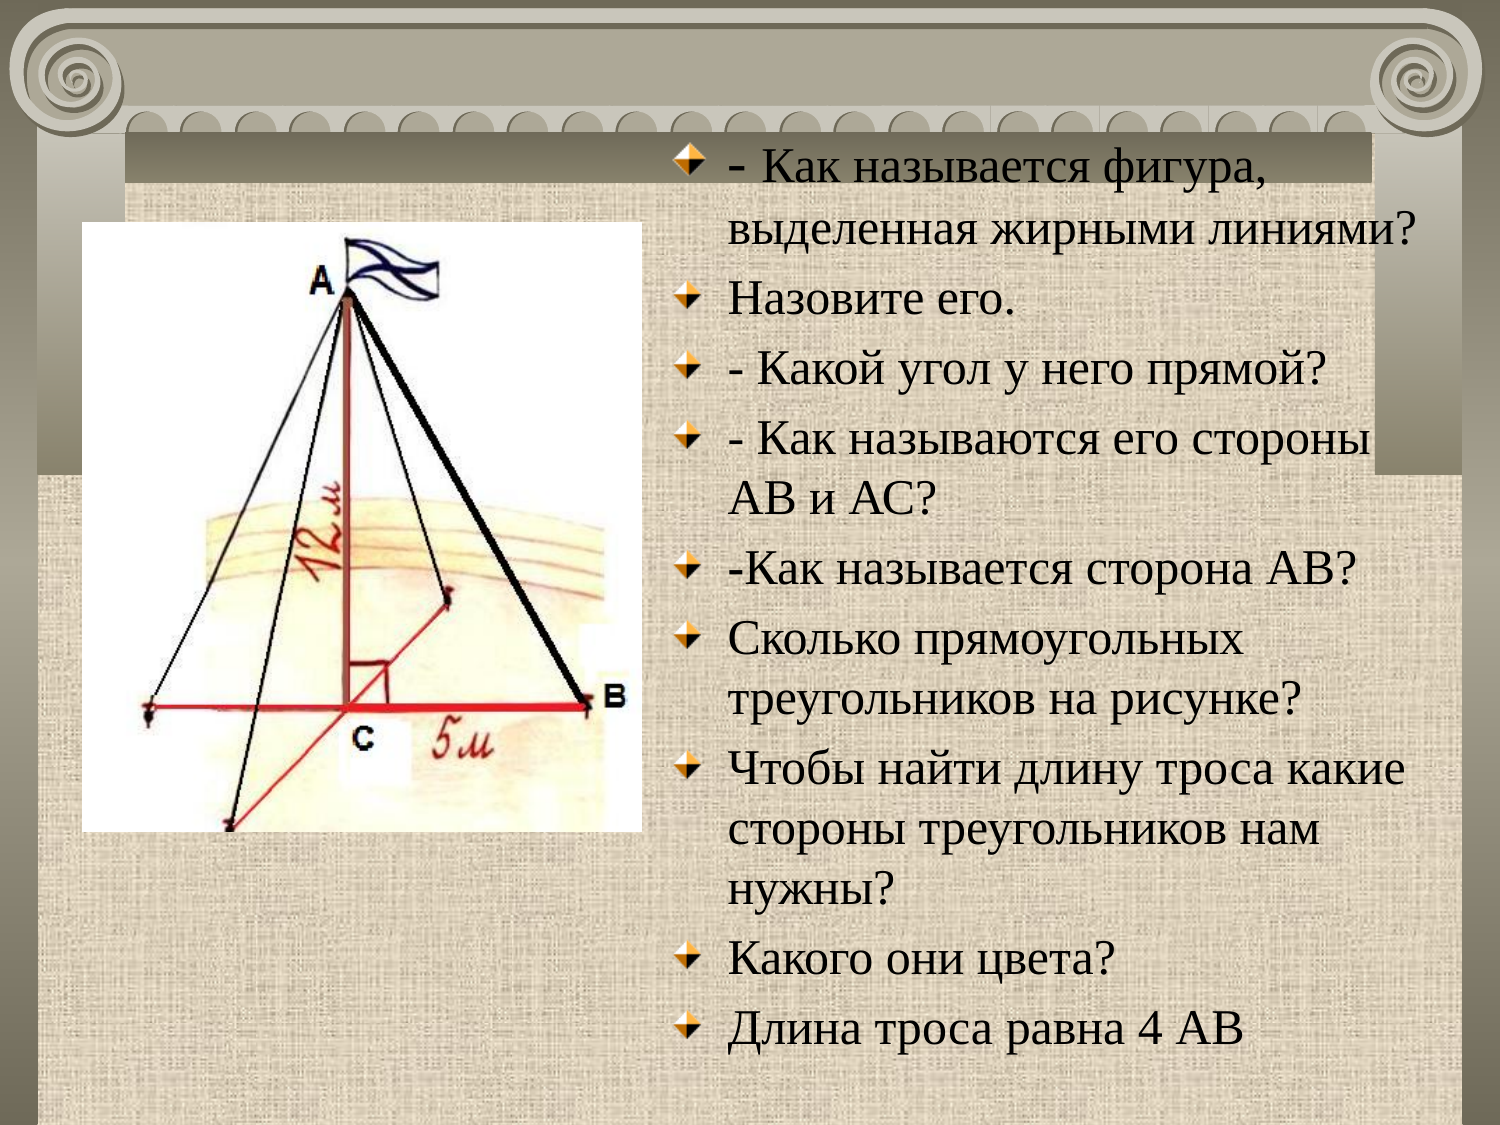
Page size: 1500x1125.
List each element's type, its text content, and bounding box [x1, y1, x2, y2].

picture [671, 618, 703, 651]
picture [671, 348, 703, 381]
list - Как называется фигура, выделенная жирными линиями? Назовите его. - Какой угол у него прямой? - Как называются его стороны АВ и АС? -Как называется сторона АВ? Сколько прямоугольных треугольников на рисунке? Чтобы найти длину троса какие стороны треугольников нам нужны? Какого они цвета? Длина троса равна 4 АВ [655, 116, 1435, 1067]
picture [671, 748, 703, 781]
picture [671, 141, 708, 178]
picture [671, 1008, 703, 1041]
picture [671, 278, 703, 311]
picture [37, 126, 1463, 1125]
picture [671, 548, 703, 581]
picture [671, 938, 703, 971]
picture [671, 418, 703, 451]
